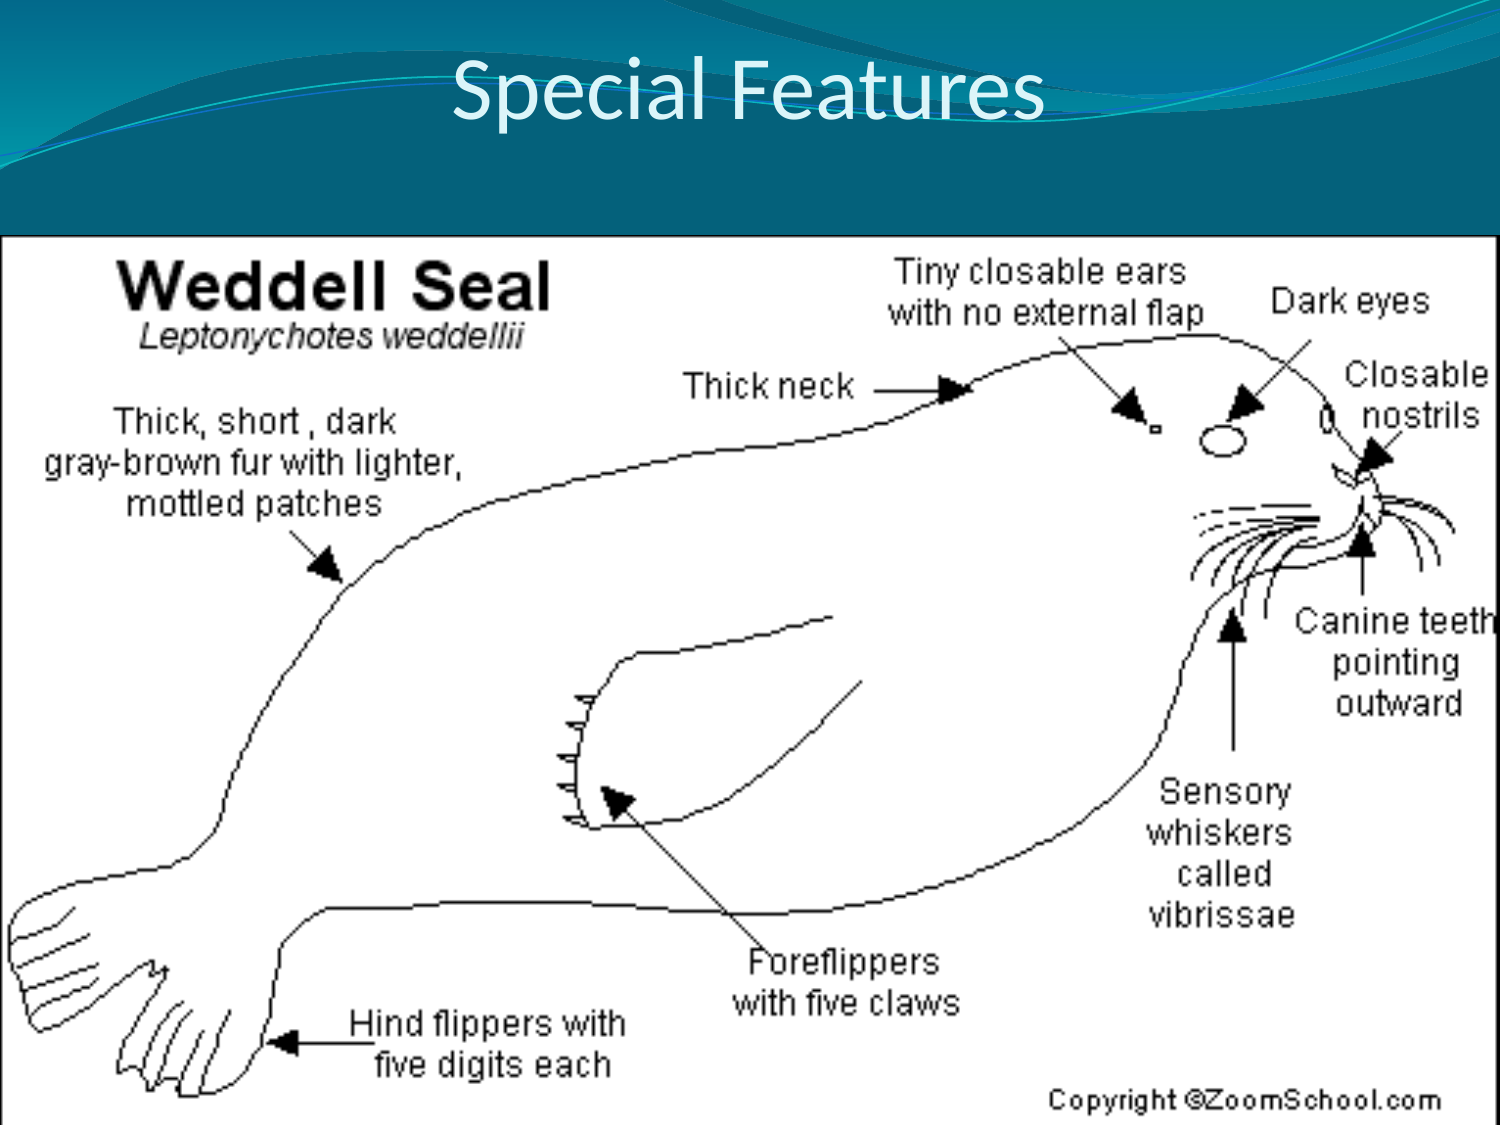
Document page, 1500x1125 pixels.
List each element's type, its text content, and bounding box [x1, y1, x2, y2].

title Special Features [412, 19, 1088, 138]
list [0, 235, 1500, 1125]
